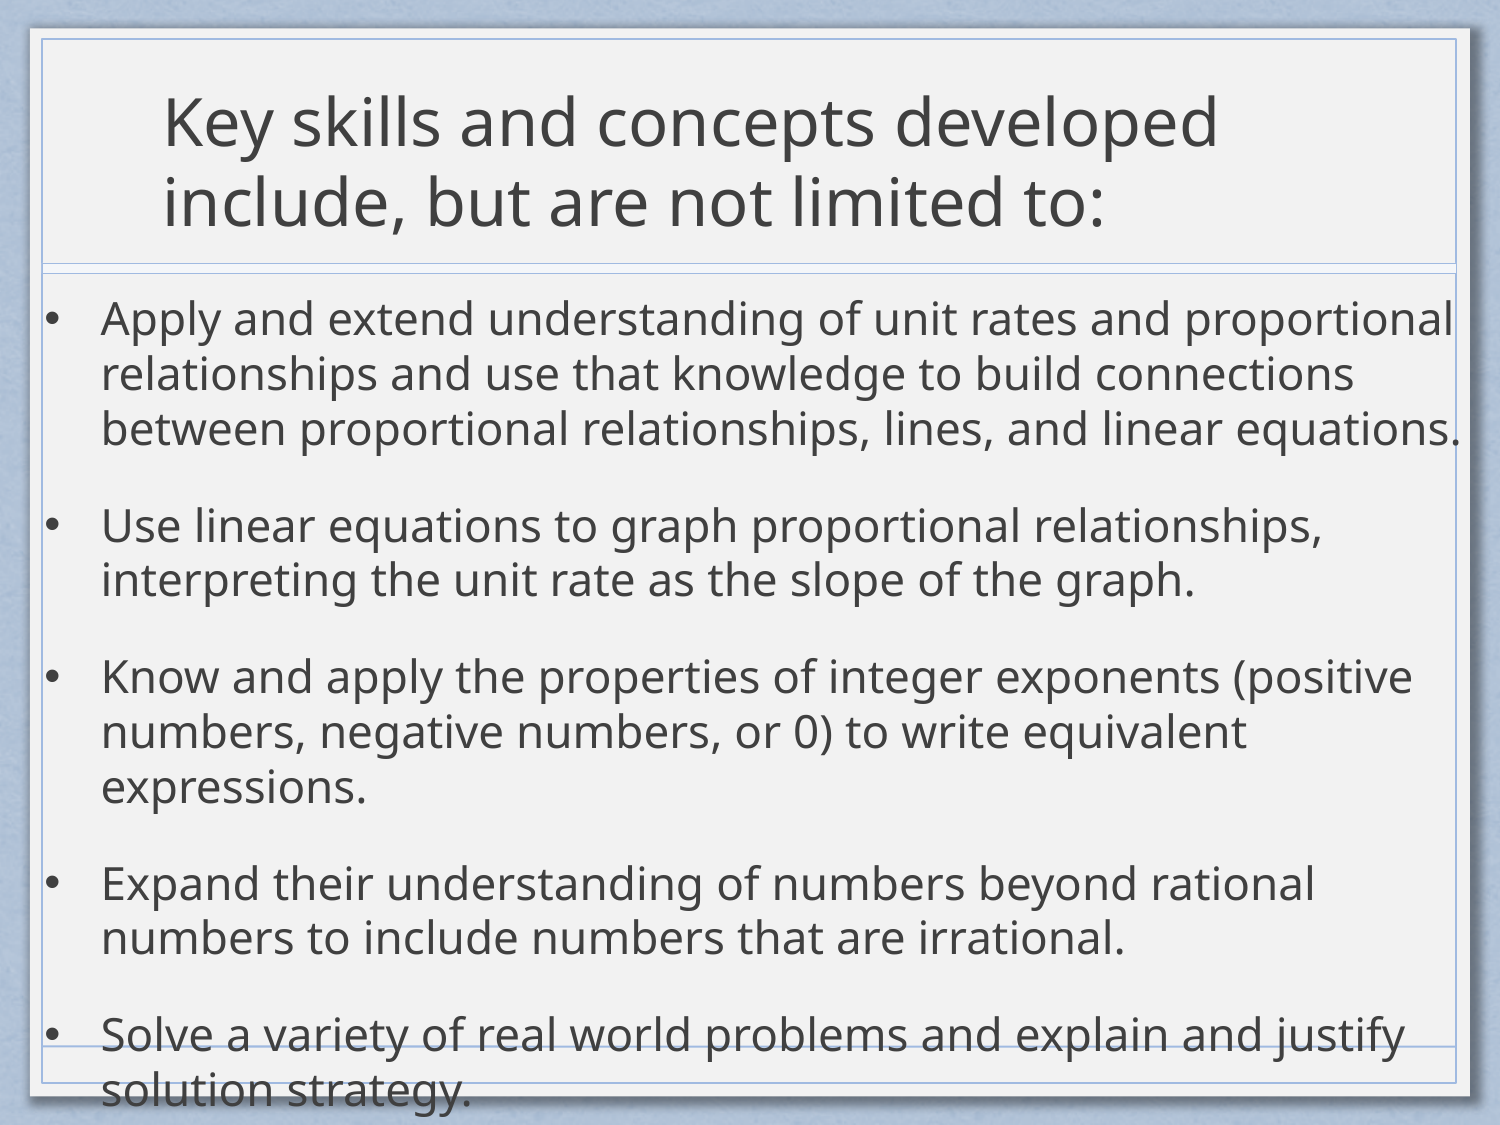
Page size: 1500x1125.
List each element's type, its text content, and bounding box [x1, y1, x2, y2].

list Apply and extend understanding of unit rates and proportional relationships and use that knowledge to build connections between proportional relationships, lines, and linear equations. Use linear equations to graph proportional relationships, interpreting the unit rate as the slope of the graph. Know and apply the properties of integer exponents (positive numbers, negative numbers, or 0) to write equivalent expressions. Expand their understanding of numbers beyond rational numbers to include numbers that are irrational. Solve a variety of real world problems and explain and justify solution strategy. [29, 215, 1500, 1125]
title Key skills and concepts developed include, but are not limited to: [147, 90, 1353, 310]
